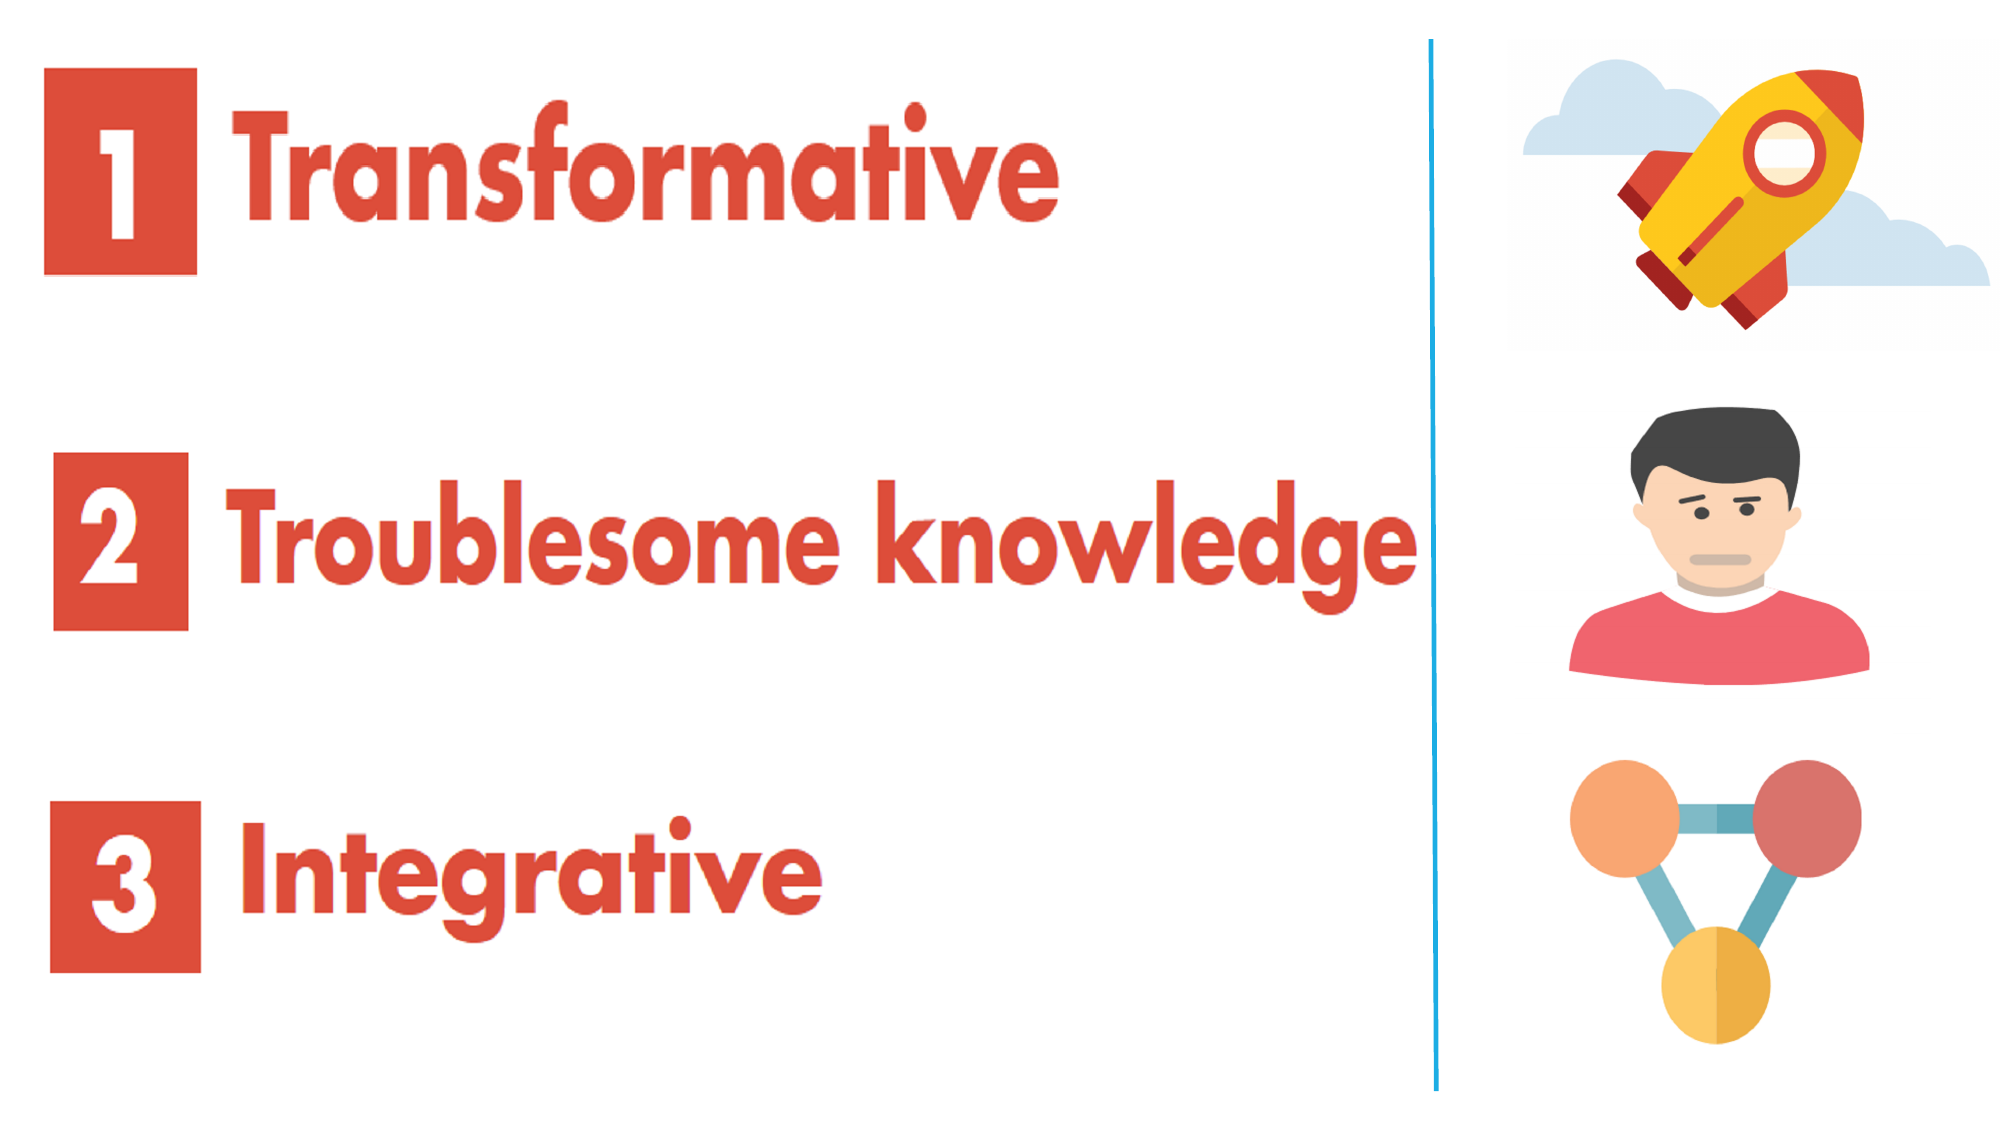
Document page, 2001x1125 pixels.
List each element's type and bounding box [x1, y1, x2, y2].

picture [0, 746, 891, 1019]
picture [17, 417, 1430, 638]
picture [1515, 376, 1931, 1087]
picture [1507, 38, 2000, 352]
text_box [1430, 38, 1437, 1092]
picture [17, 26, 1155, 309]
